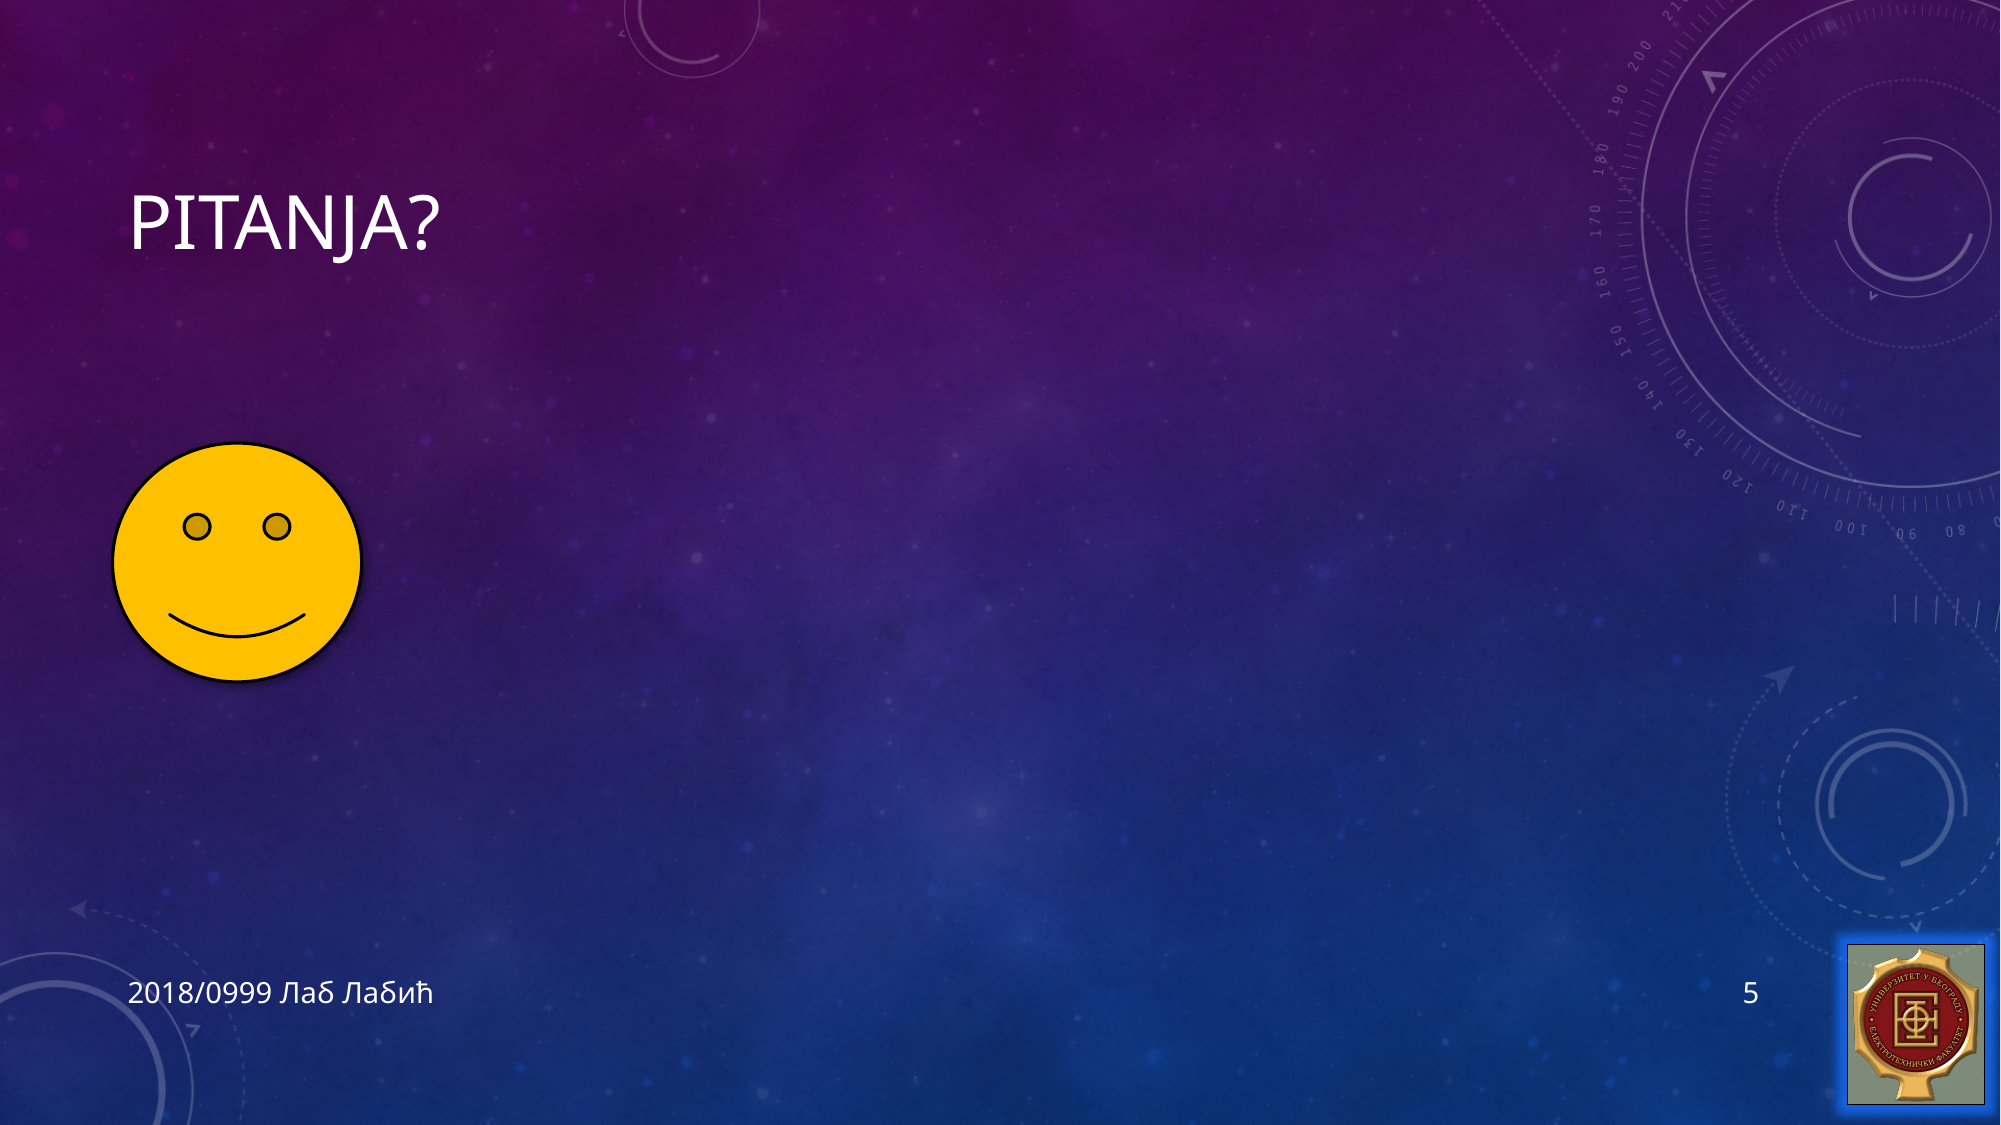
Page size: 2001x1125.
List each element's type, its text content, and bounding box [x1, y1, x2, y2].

footer 2018/0999 Лаб Лабић [112, 963, 1397, 1025]
picture [0, 0, 2001, 1125]
slide_number 5 [1684, 963, 1775, 1025]
text_box [110, 441, 364, 684]
title Pitanja? [112, 99, 1775, 339]
